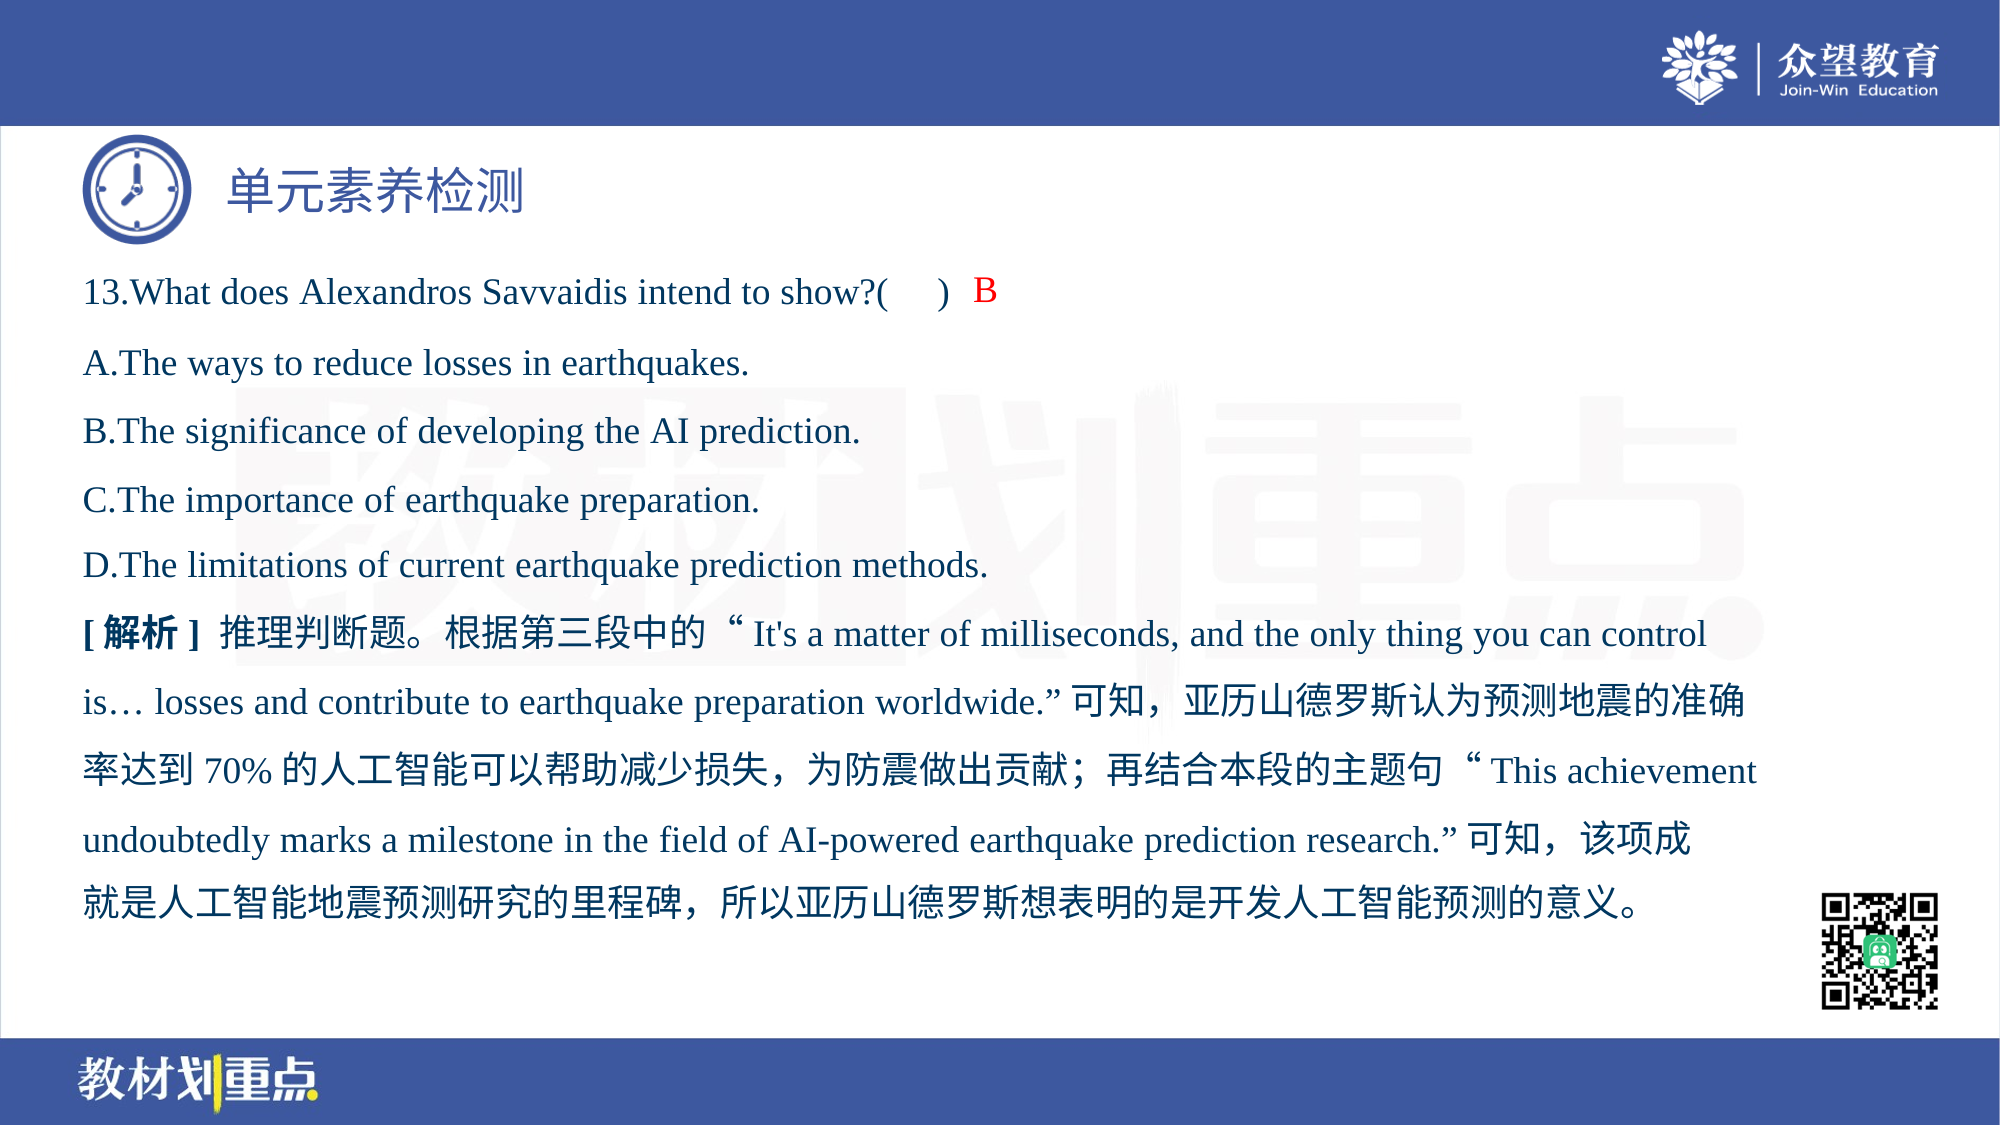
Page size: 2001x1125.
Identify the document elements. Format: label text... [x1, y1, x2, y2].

picture [0, 0, 2000, 1125]
text_box 13.What does Alexandros Savvaidis intend to show?( ) [82, 247, 1817, 306]
text_box [解析] 推理判断题。根据第三段中的“It's a matter of milliseconds, and the only thing you can control is… losses and contribute to earthquake preparation worldwide.”可知，亚历山德罗斯认为预测地震的准确 率达到70%的人工智能可以帮助减少损失，为防震做出贡献；再结合本段的主题句“This achievement undoubtedly marks a milestone in the field of AI-powered earthquake prediction research.”可知，该项成 就是人工智能地震预测研究的里程碑，所以亚历山德罗斯想表明的是开发人工智能预测的意义。 [82, 584, 1817, 918]
text_box B [959, 245, 1012, 304]
text_box A.The ways to reduce losses in earthquakes. B.The significance of developing the AI prediction. C.The importance of earthquake preparation. D.The limitations of current earthquake prediction methods. [82, 313, 1817, 578]
